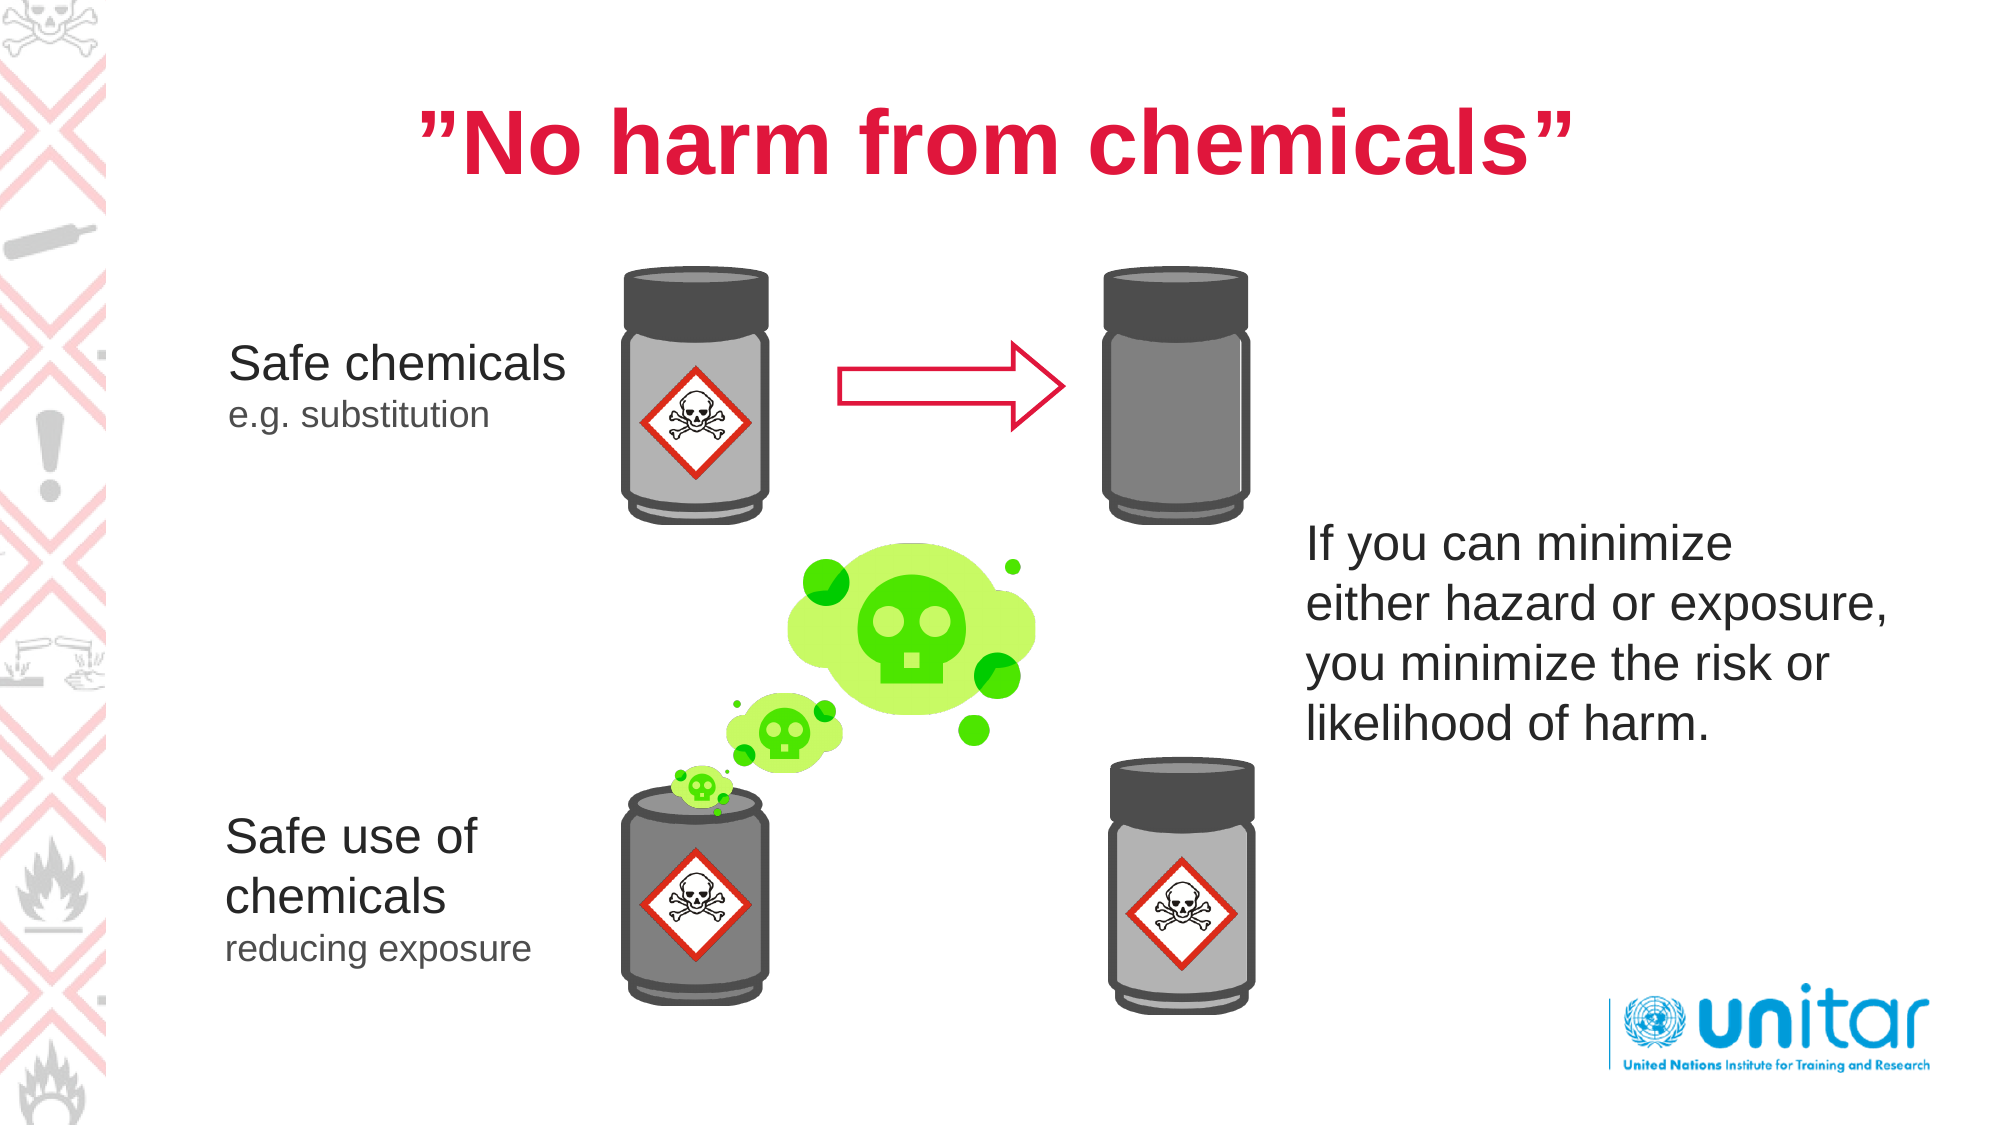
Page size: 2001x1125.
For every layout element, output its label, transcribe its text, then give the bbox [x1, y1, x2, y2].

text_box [1102, 269, 1323, 525]
picture [0, 0, 106, 1125]
text_box If you can minimize either hazard or exposure, you minimize the risk or likelihood of harm. [1290, 502, 1928, 758]
title ”No harm from chemicals” [106, 84, 1888, 207]
text_box Safe use of chemicals reducing exposure [210, 796, 621, 977]
text_box [841, 342, 1065, 430]
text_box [621, 269, 841, 525]
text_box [1108, 760, 1328, 1016]
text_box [621, 520, 1036, 1006]
text_box Safe chemicals e.g. substitution [213, 322, 582, 443]
picture [1609, 983, 1930, 1073]
